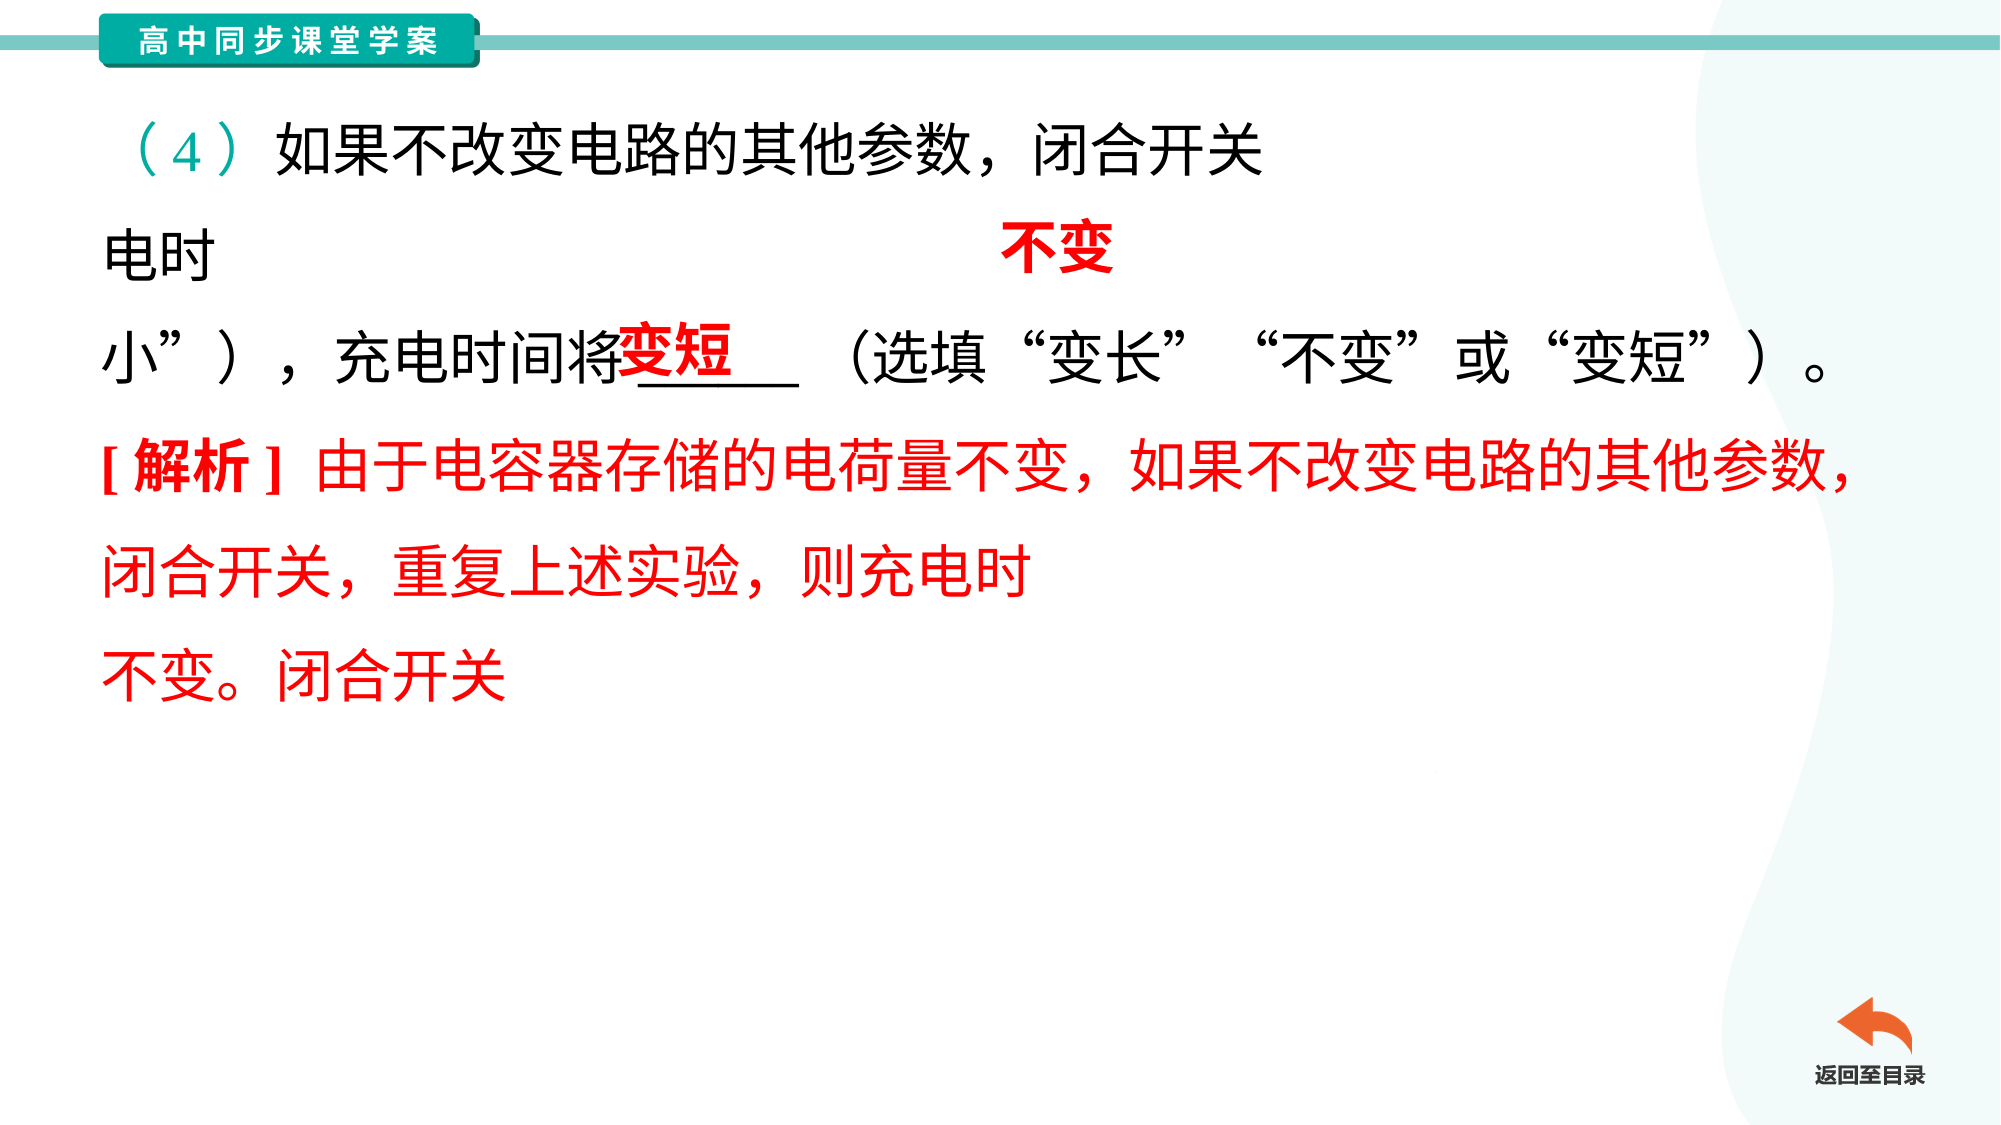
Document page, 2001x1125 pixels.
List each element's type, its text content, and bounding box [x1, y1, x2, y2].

text_box 不变 [978, 177, 1138, 269]
picture [0, 0, 2000, 1125]
text_box 变短 [594, 280, 755, 372]
